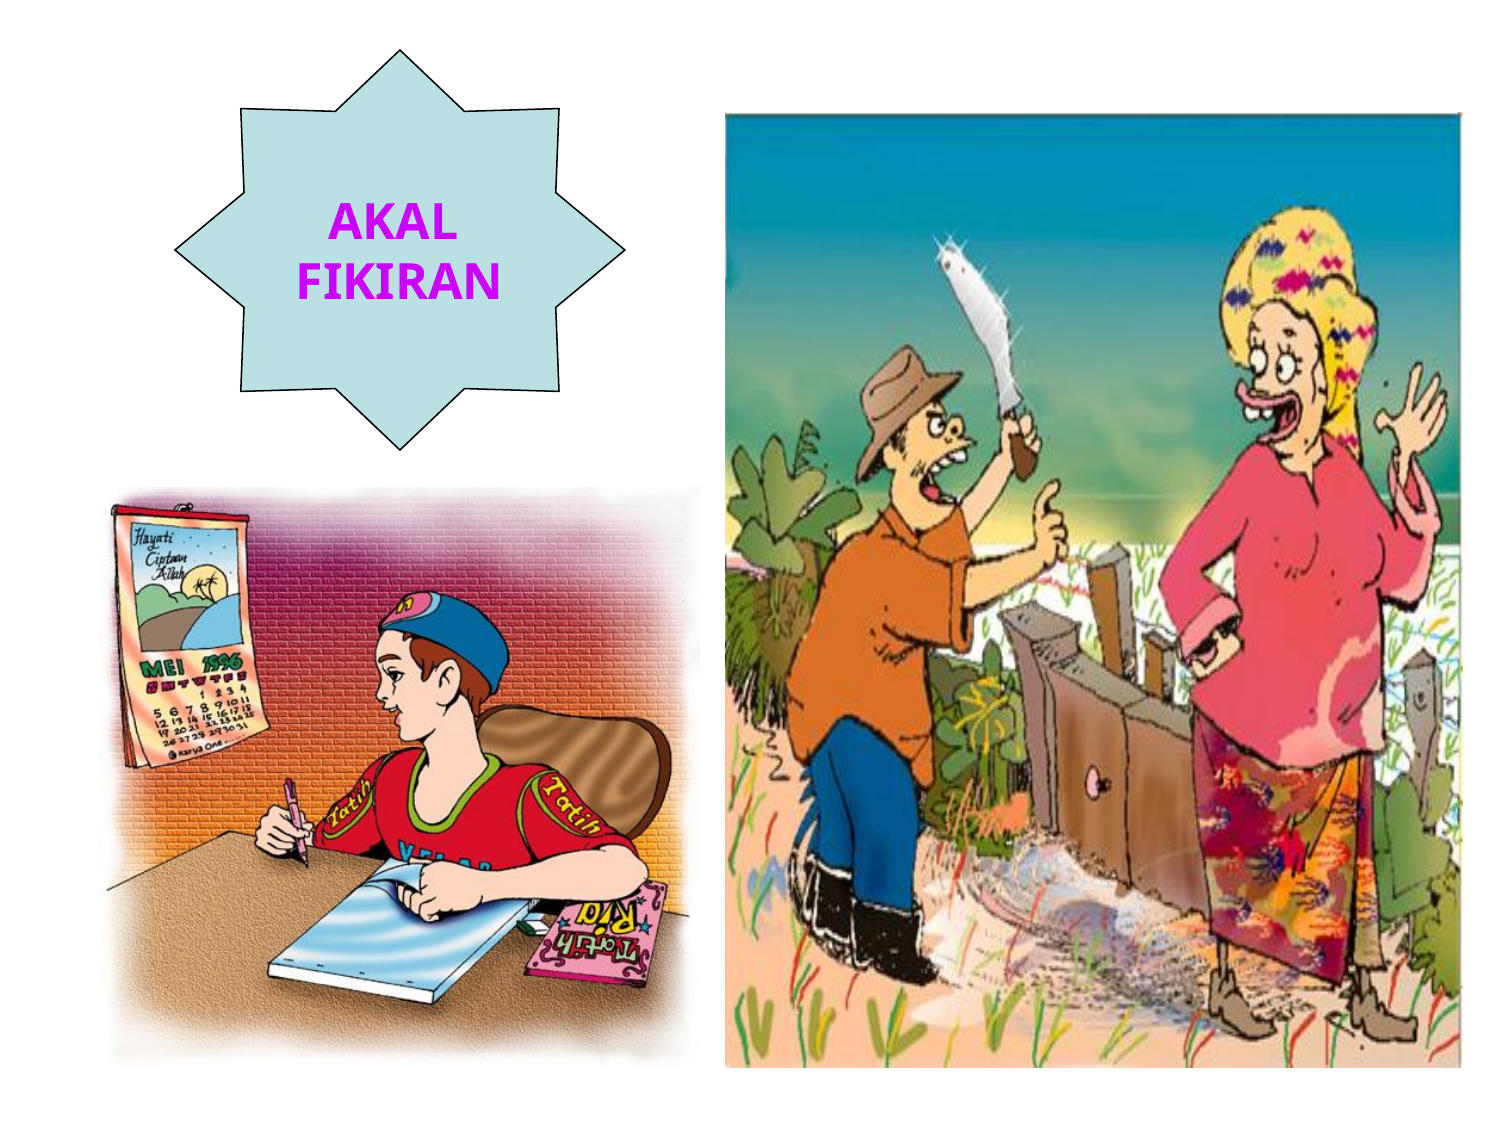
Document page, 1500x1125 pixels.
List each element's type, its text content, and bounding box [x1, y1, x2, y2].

picture [99, 487, 701, 1069]
text_box AKAL FIKIRAN [174, 50, 625, 451]
picture [724, 112, 1463, 1068]
